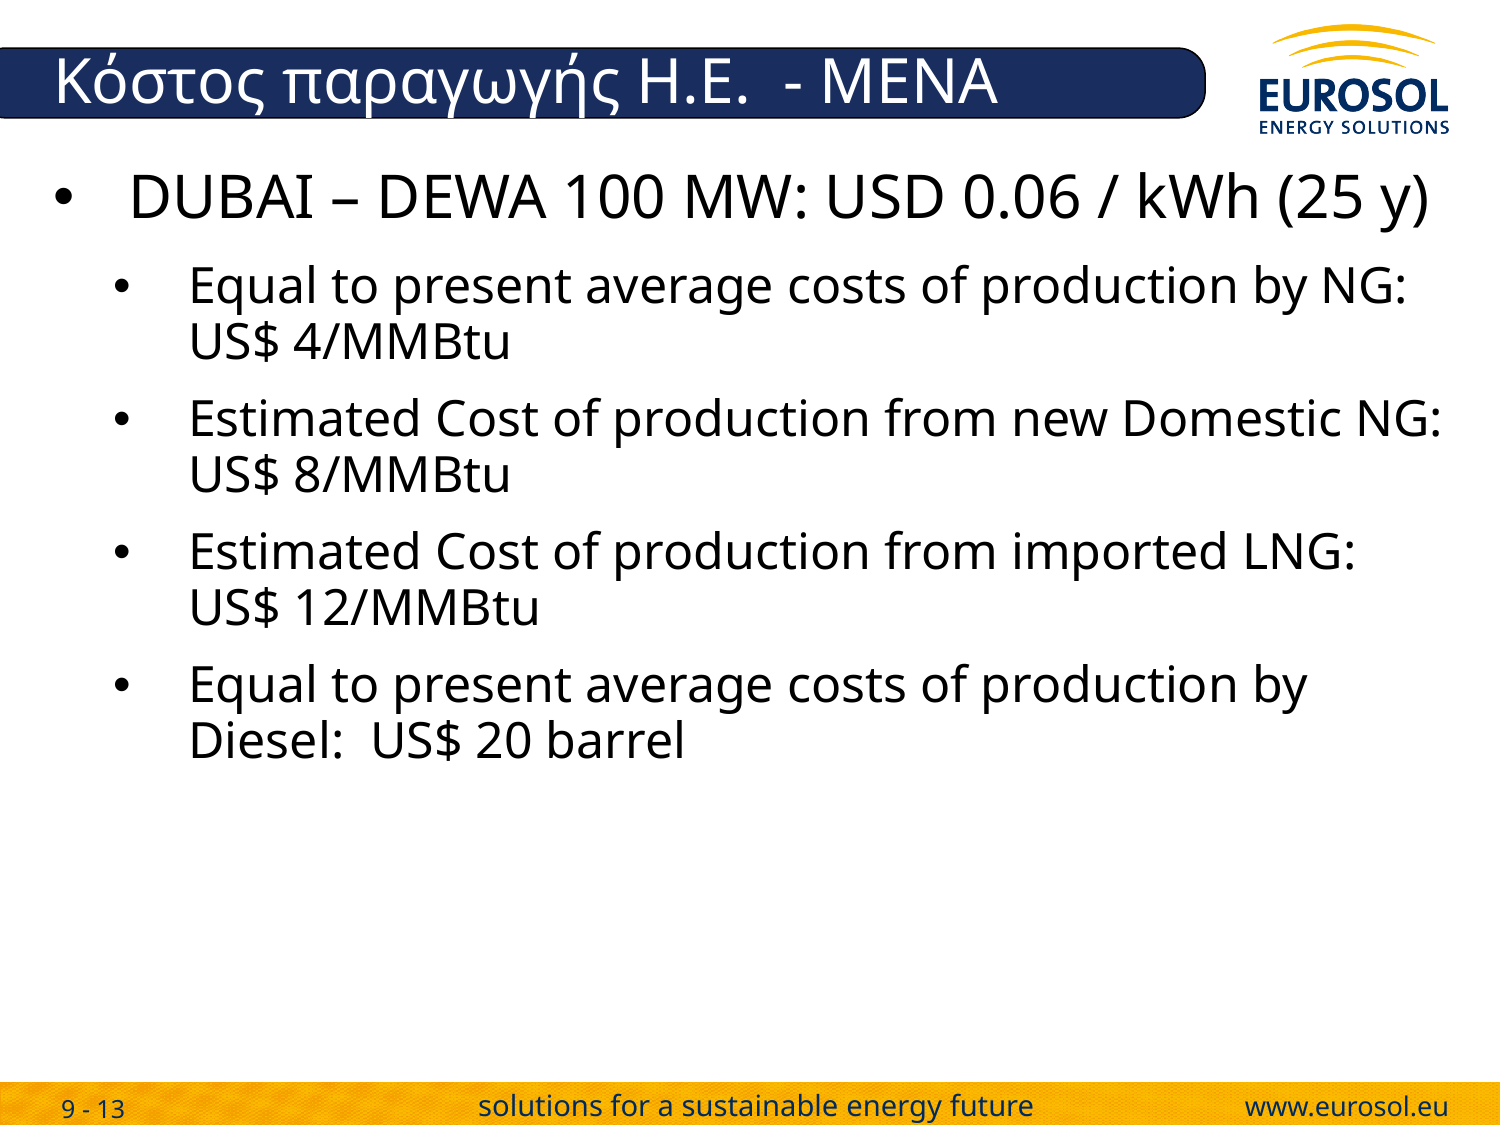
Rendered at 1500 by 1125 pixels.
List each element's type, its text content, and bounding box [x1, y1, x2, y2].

picture [0, 1082, 1500, 1125]
picture [1258, 20, 1450, 134]
title Κόστος παραγωγής Η.Ε. - ΜΕΝΑ [53, 42, 1140, 124]
list DUBAI – DEWA 100 MW: USD 0.06 / kWh (25 y) Equal to present average costs of production by NG: US$ 4/MMBtu Estimated Cost of production from new Domestic NG: US$ 8/MMBtu Estimated Cost of production from imported LNG: US$ 12/MMBtu Equal to present average costs of production by Diesel: US$ 20 barrel [53, 160, 1471, 903]
